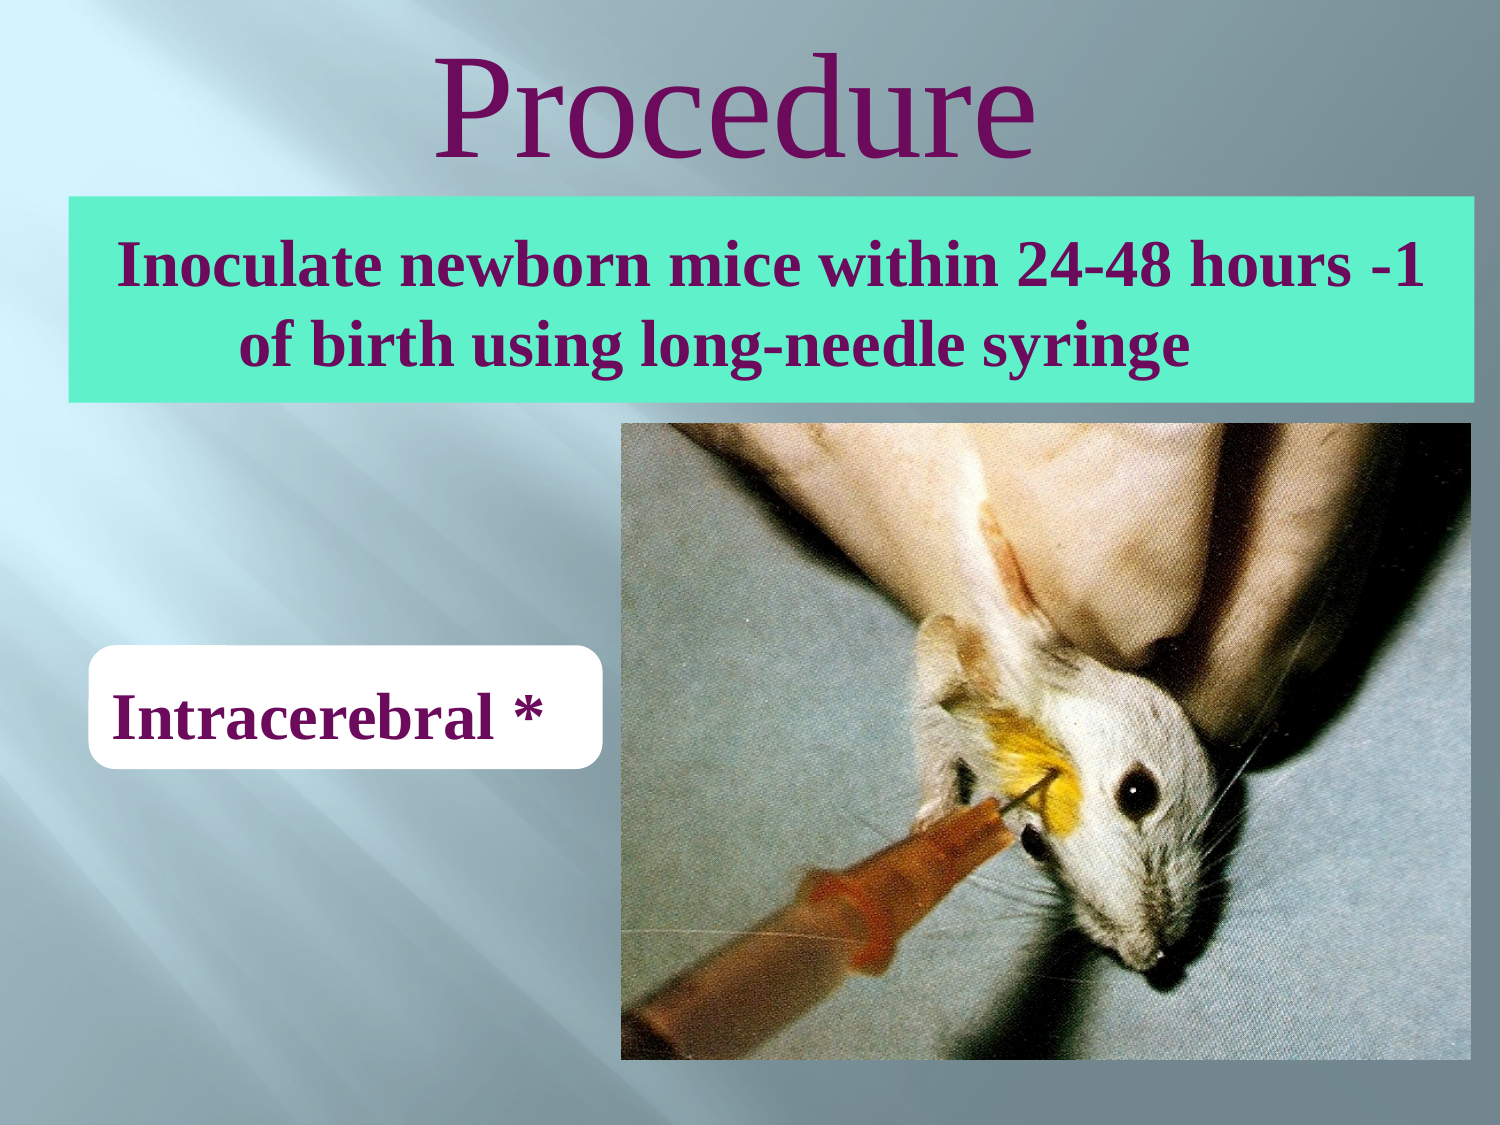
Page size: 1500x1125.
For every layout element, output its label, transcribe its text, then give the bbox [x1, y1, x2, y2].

text_box Procedure [0, 0, 1471, 195]
picture [620, 423, 1471, 1060]
title 1- Inoculate newborn mice within 24-48 hours of birth using long-needle syringe [68, 196, 1475, 403]
text_box * Intracerebral [88, 645, 603, 770]
